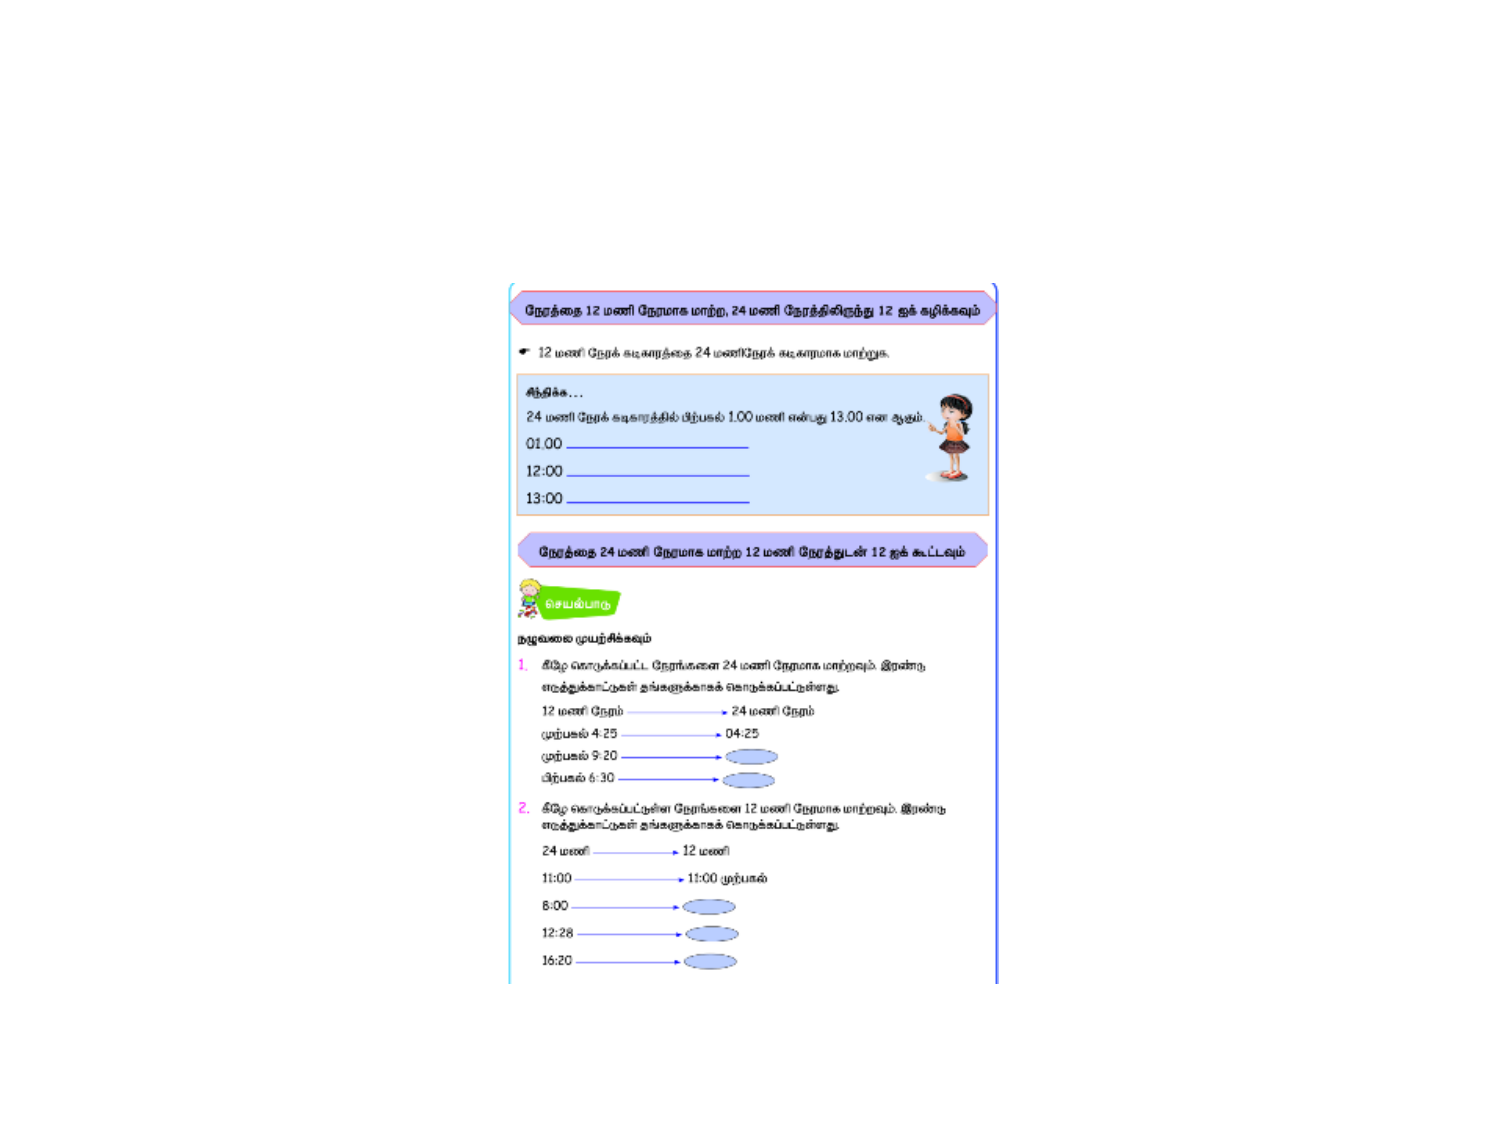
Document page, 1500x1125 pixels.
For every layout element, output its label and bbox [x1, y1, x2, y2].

list [501, 283, 999, 984]
